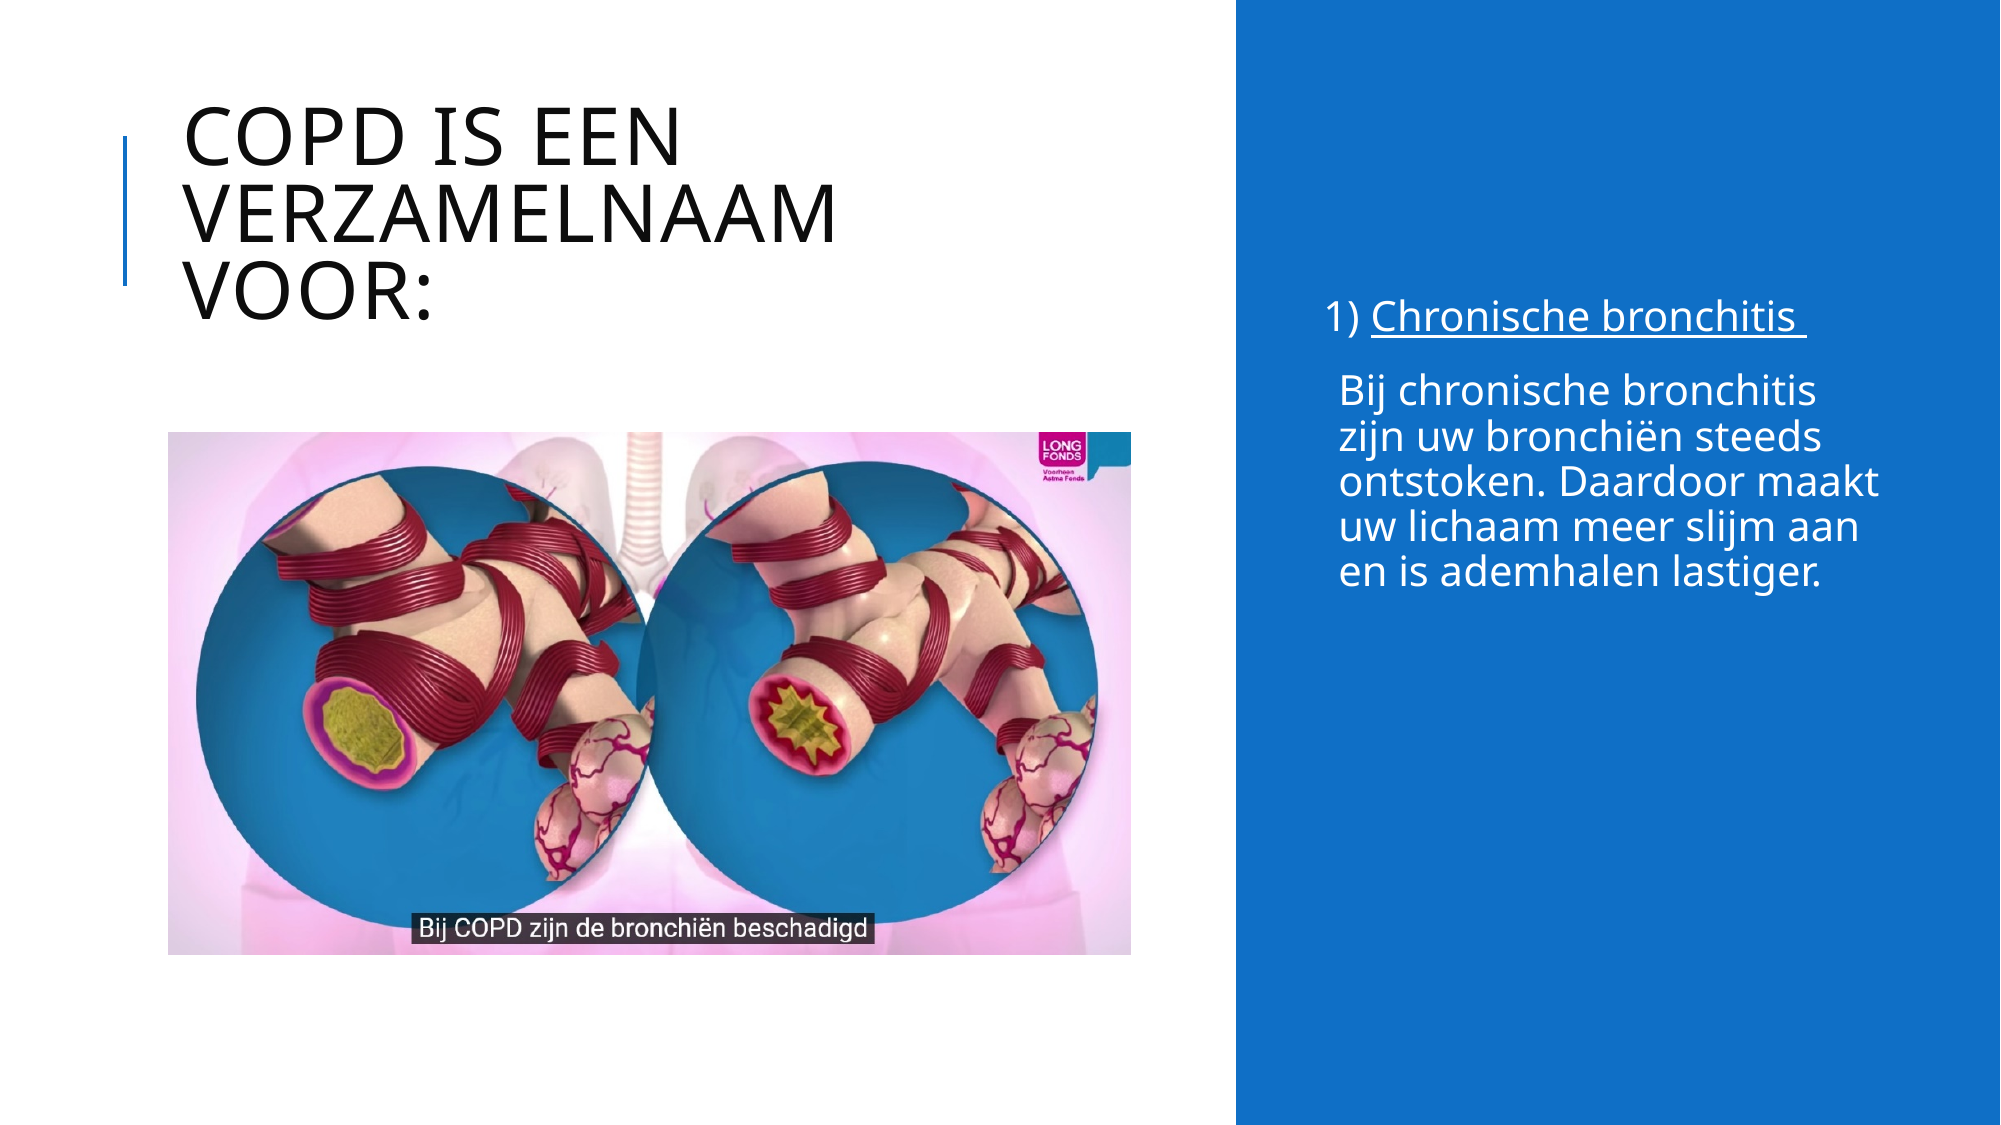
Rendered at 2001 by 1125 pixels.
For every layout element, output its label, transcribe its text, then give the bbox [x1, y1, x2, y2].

list 1) Chronische bronchitis Bij chronische bronchitis zijn uw bronchiën steeds ontstoken. Daardoor maakt uw lichaam meer slijm aan en is ademhalen lastiger. [1315, 96, 1895, 1013]
title COPD is een verzamelnaam voor: [168, 96, 1131, 342]
text_box [1235, 0, 2000, 1125]
picture [167, 432, 1131, 956]
